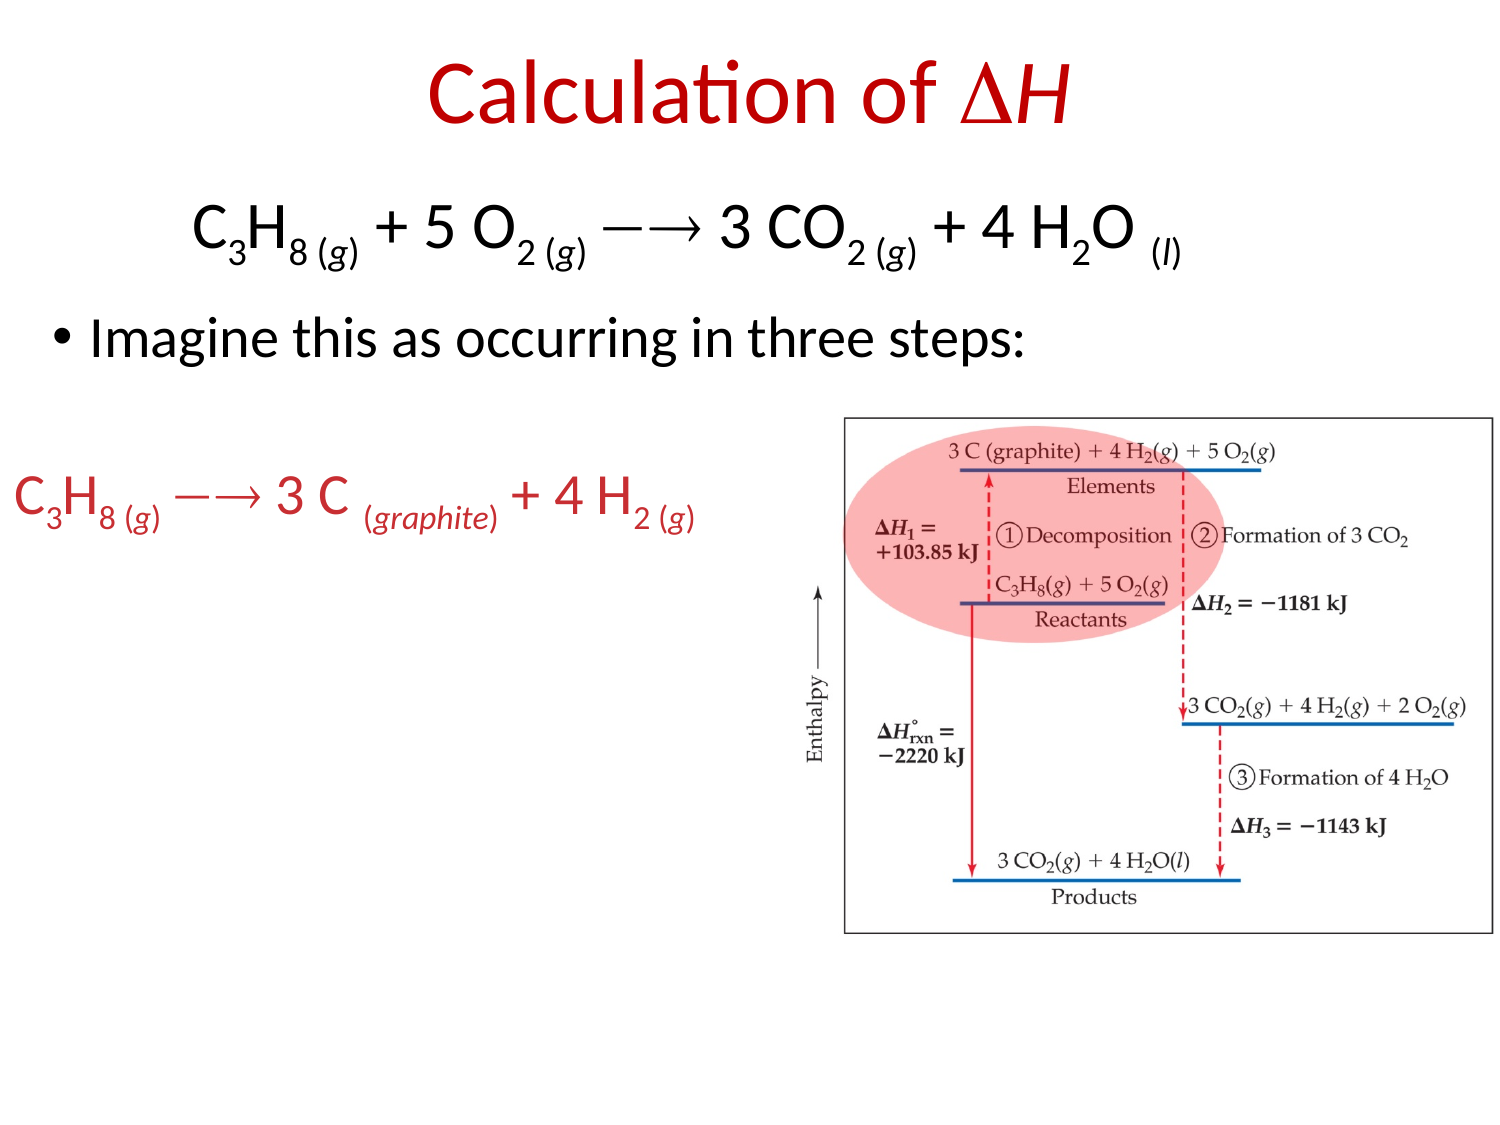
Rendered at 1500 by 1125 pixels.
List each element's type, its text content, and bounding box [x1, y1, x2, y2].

text_box Imagine this as occurring in three steps: [37, 299, 1388, 413]
text_box C3H8 (g)  3 C (graphite) + 4 H2 (g) [0, 448, 794, 614]
text_box Calculation of H [112, 24, 1388, 213]
text_box C3H8 (g) + 5 O2 (g)  3 CO2 (g) + 4 H2O (l) [177, 174, 1198, 281]
picture [799, 412, 1498, 938]
